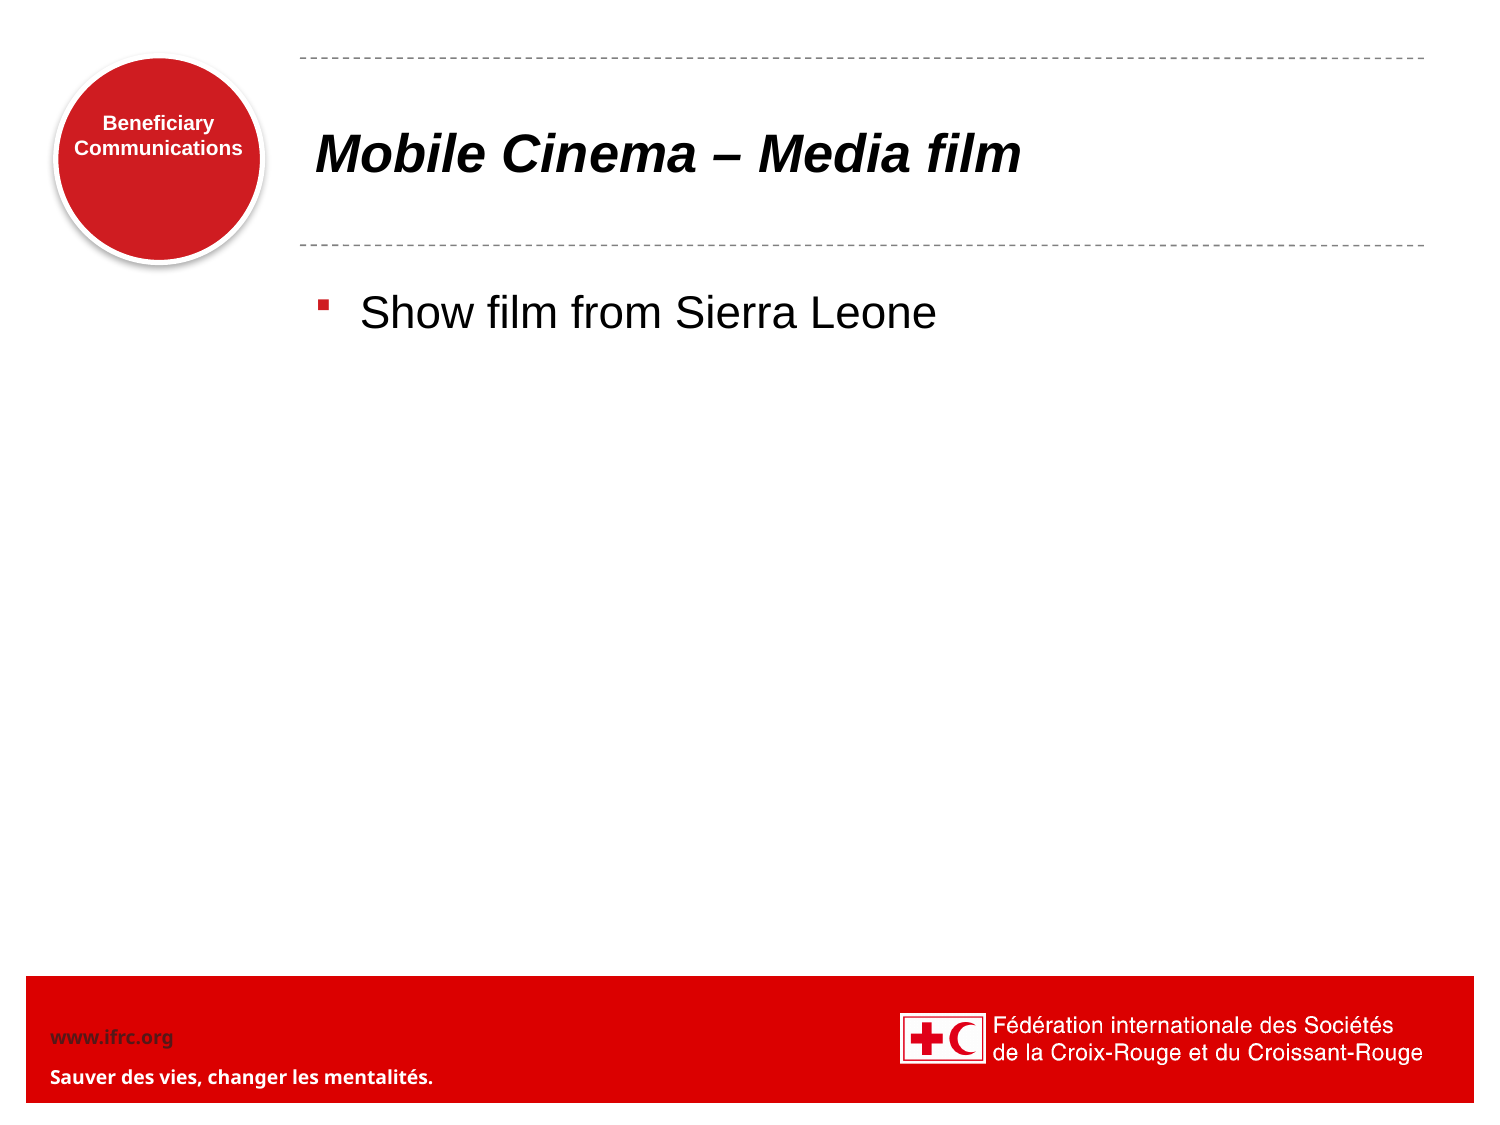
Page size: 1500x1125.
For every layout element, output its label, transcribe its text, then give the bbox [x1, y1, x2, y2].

list Show film from Sierra Leone [299, 274, 1426, 963]
title Mobile Cinema – Media film [299, 57, 1426, 246]
picture [900, 1013, 1422, 1065]
